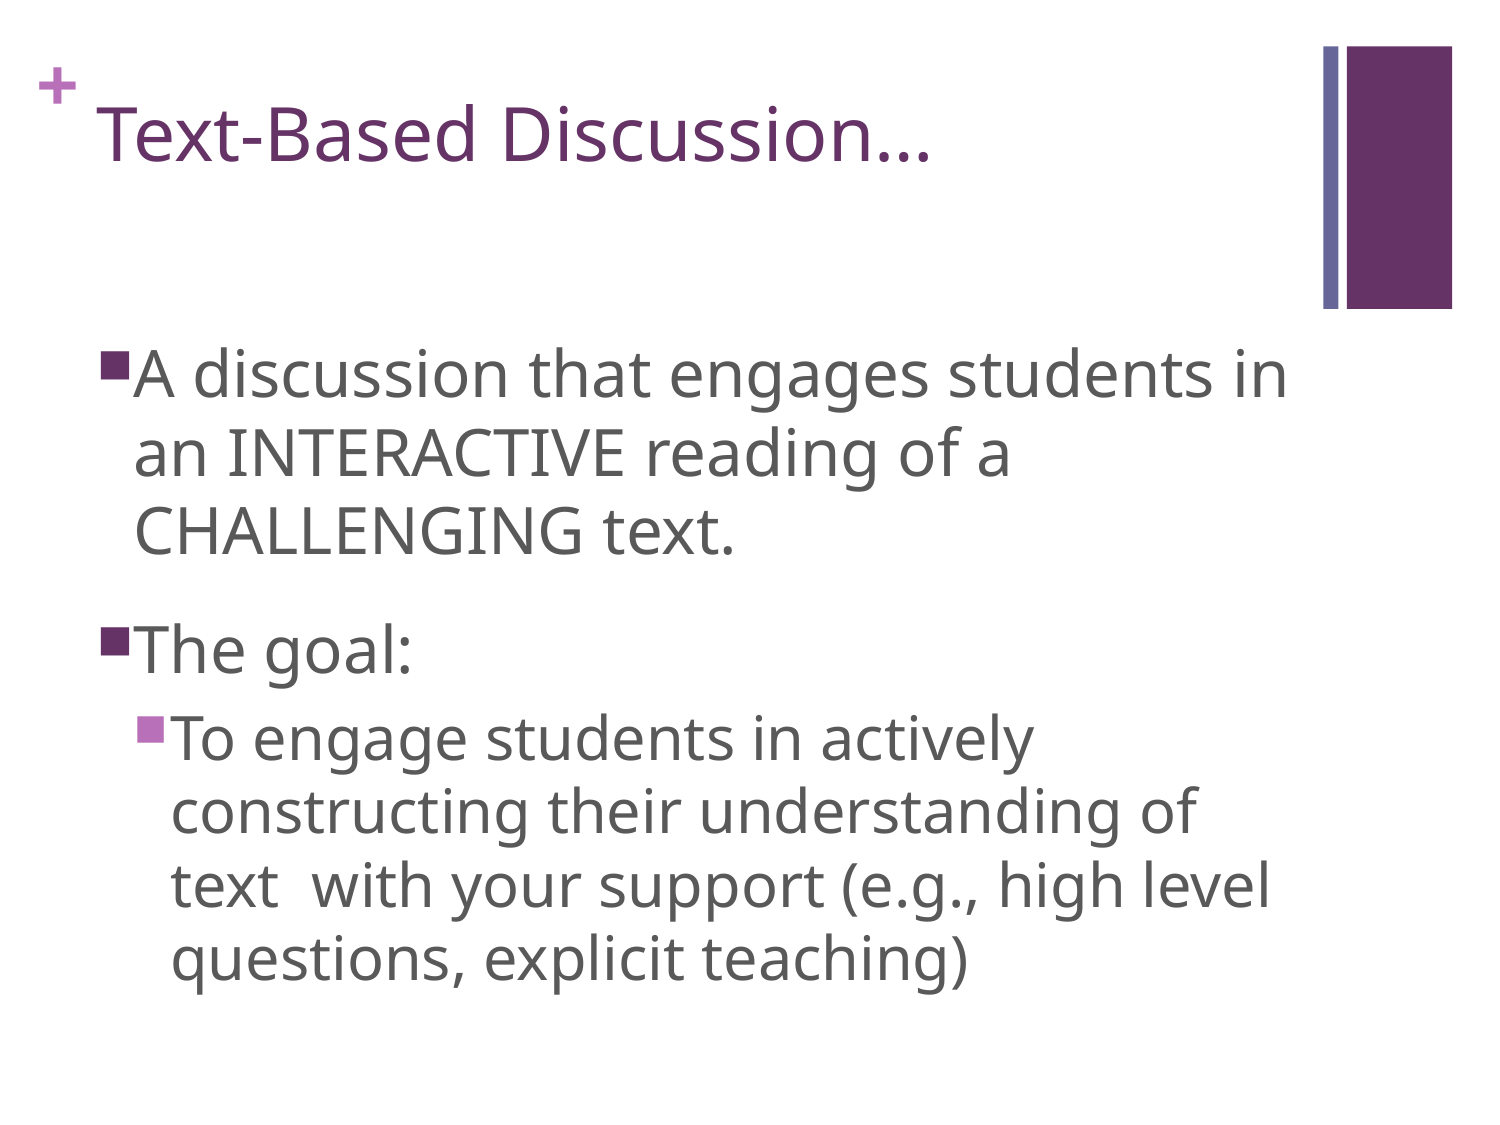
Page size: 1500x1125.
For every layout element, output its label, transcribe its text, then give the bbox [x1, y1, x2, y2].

title Text-Based Discussion… [81, 79, 1322, 263]
list A discussion that engages students in an INTERACTIVE reading of a CHALLENGING text. The goal: To engage students in actively constructing their understanding of text with your support (e.g., high level questions, explicit teaching) [81, 324, 1322, 1005]
